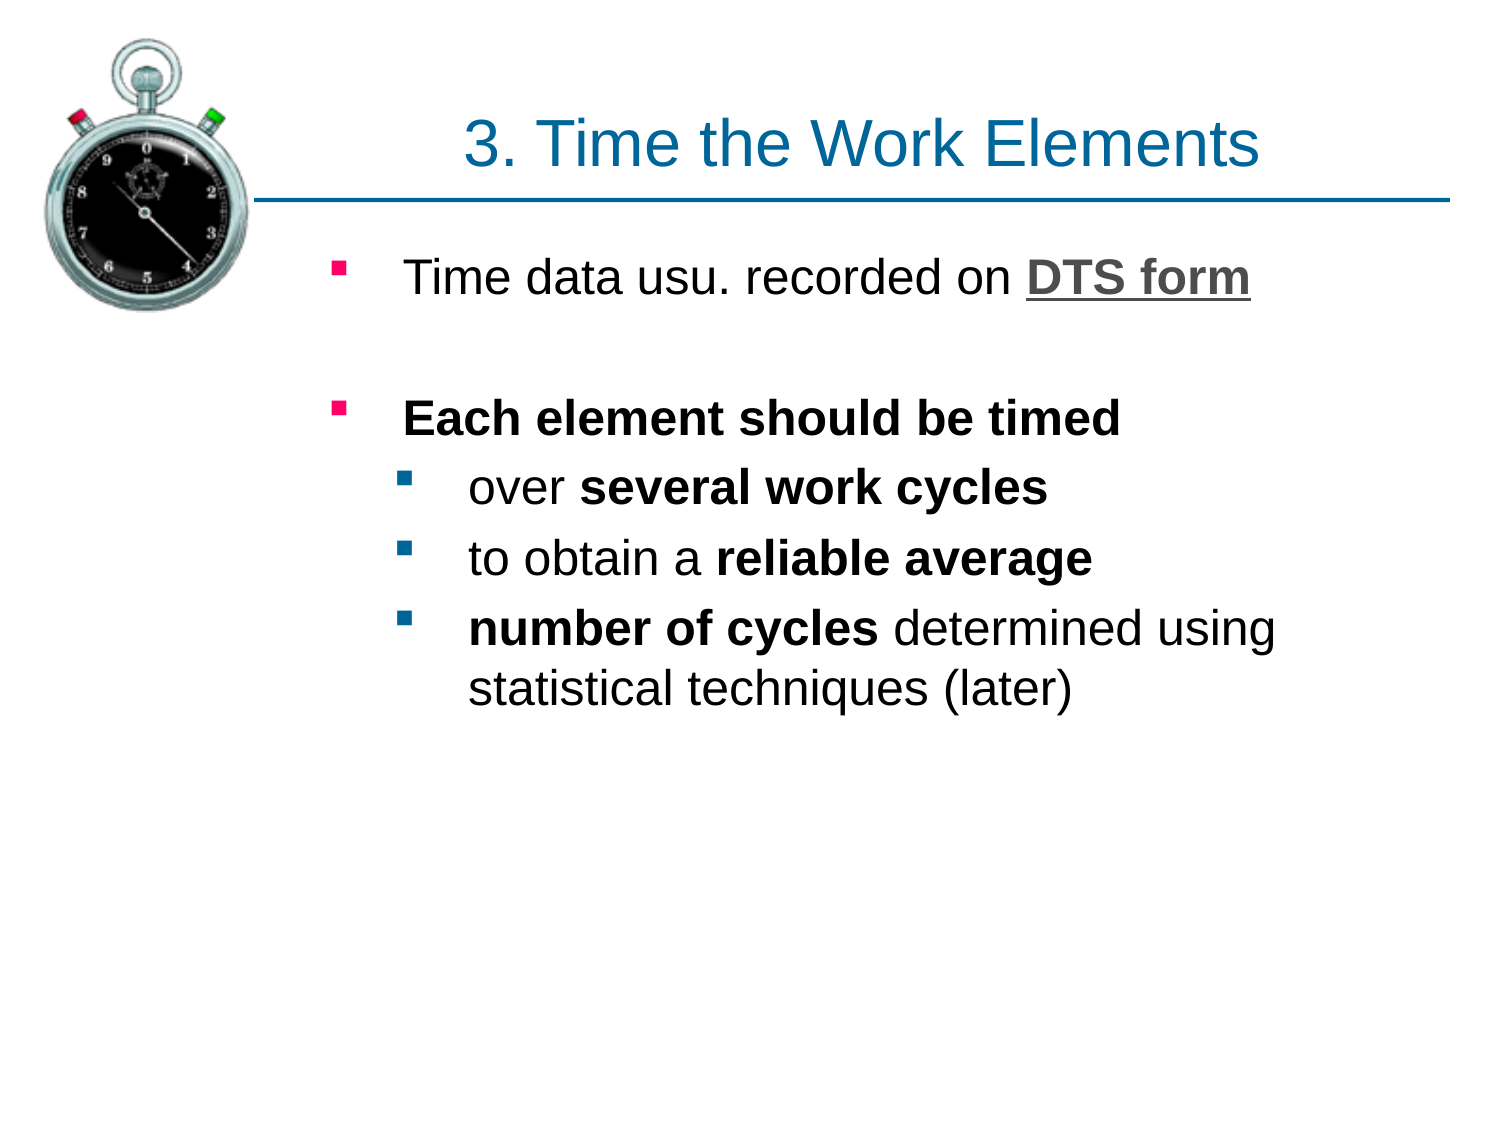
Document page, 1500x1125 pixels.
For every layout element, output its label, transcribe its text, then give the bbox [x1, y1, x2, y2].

list Time data usu. recorded on DTS form Each element should be timed over several work cycles to obtain a reliable average number of cycles determined using statistical techniques (later) [312, 237, 1450, 1100]
picture [37, 37, 254, 313]
title 3. Time the Work Elements [275, 37, 1450, 188]
